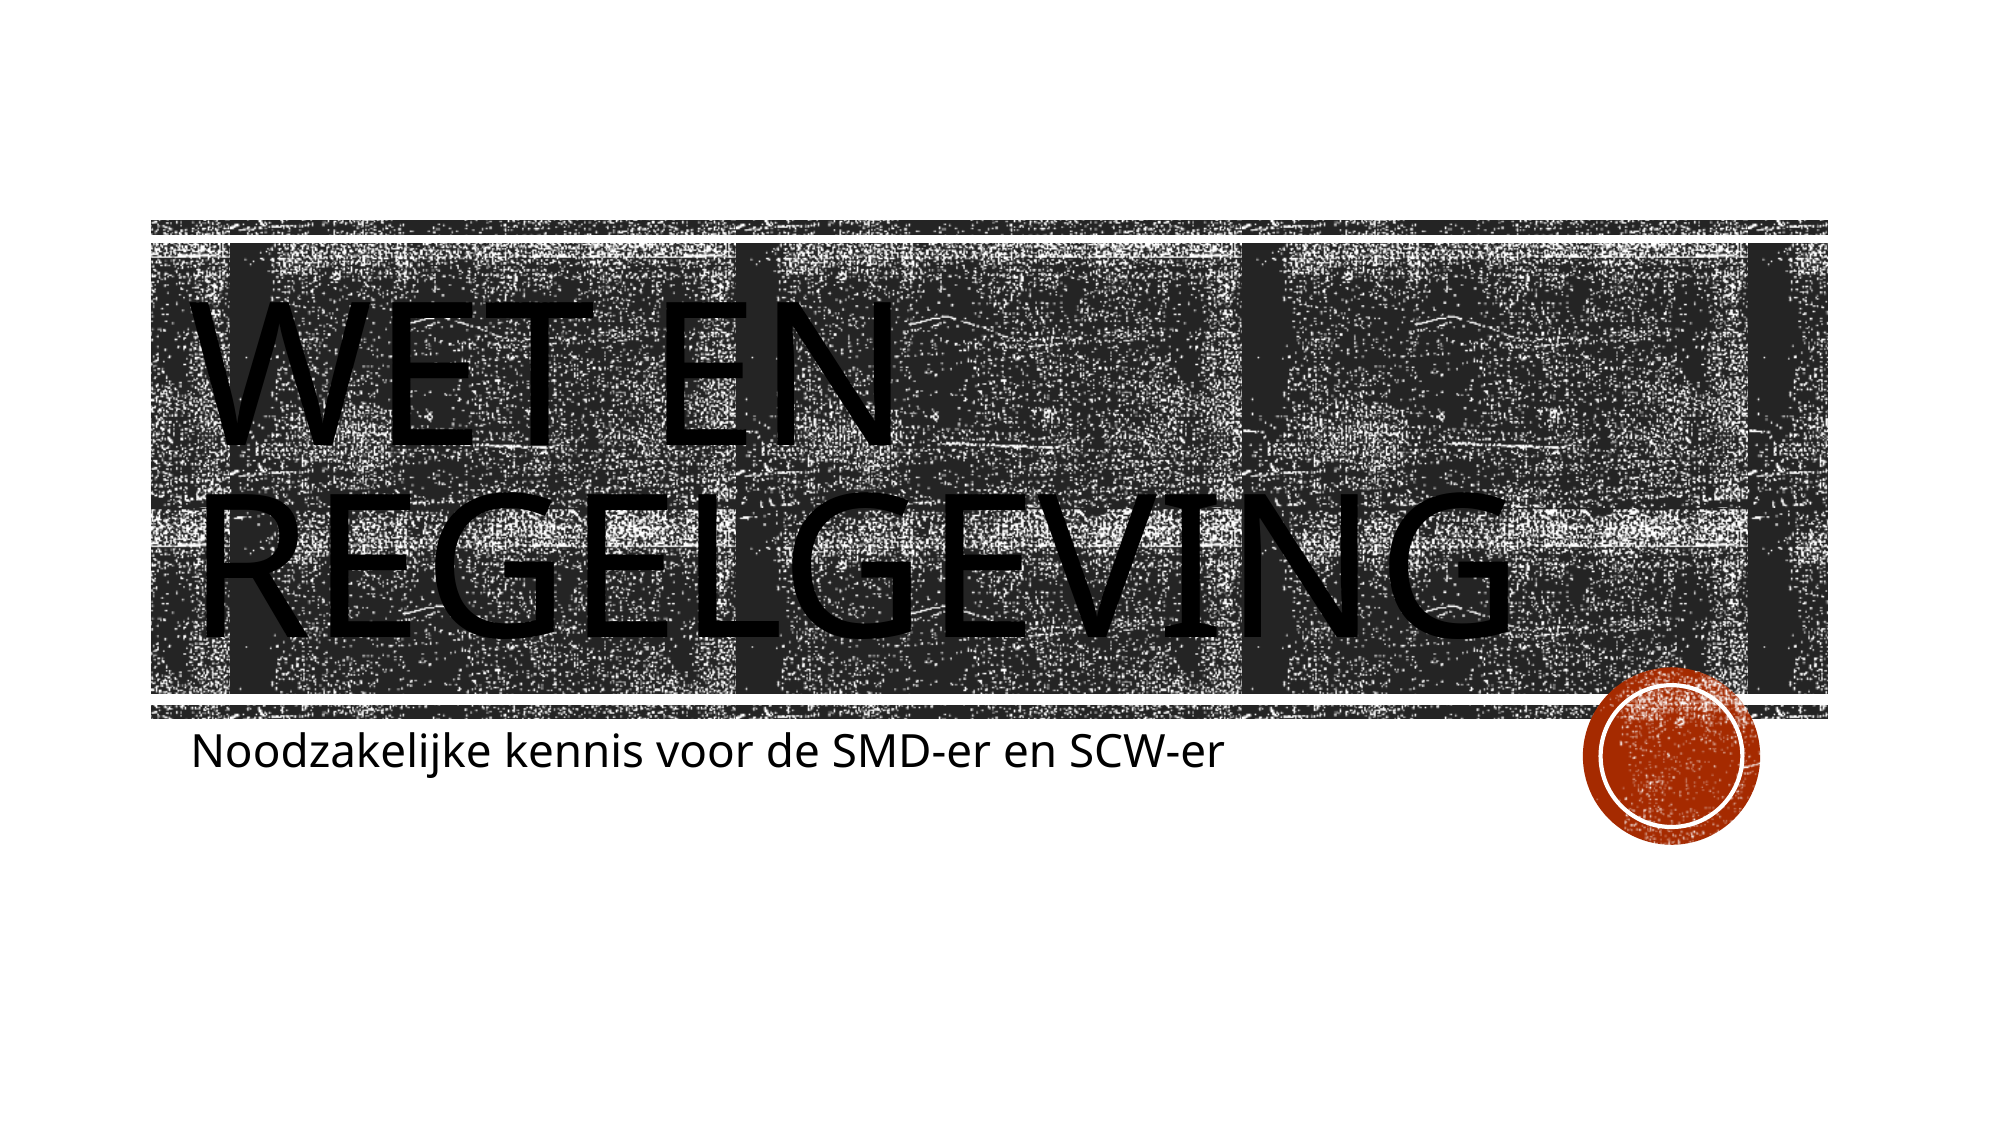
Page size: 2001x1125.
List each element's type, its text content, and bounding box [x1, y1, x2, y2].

subtitle Noodzakelijke kennis voor de SMD-er en SCW-er [175, 720, 1470, 896]
title Wet en regelgeving [172, 234, 1808, 733]
